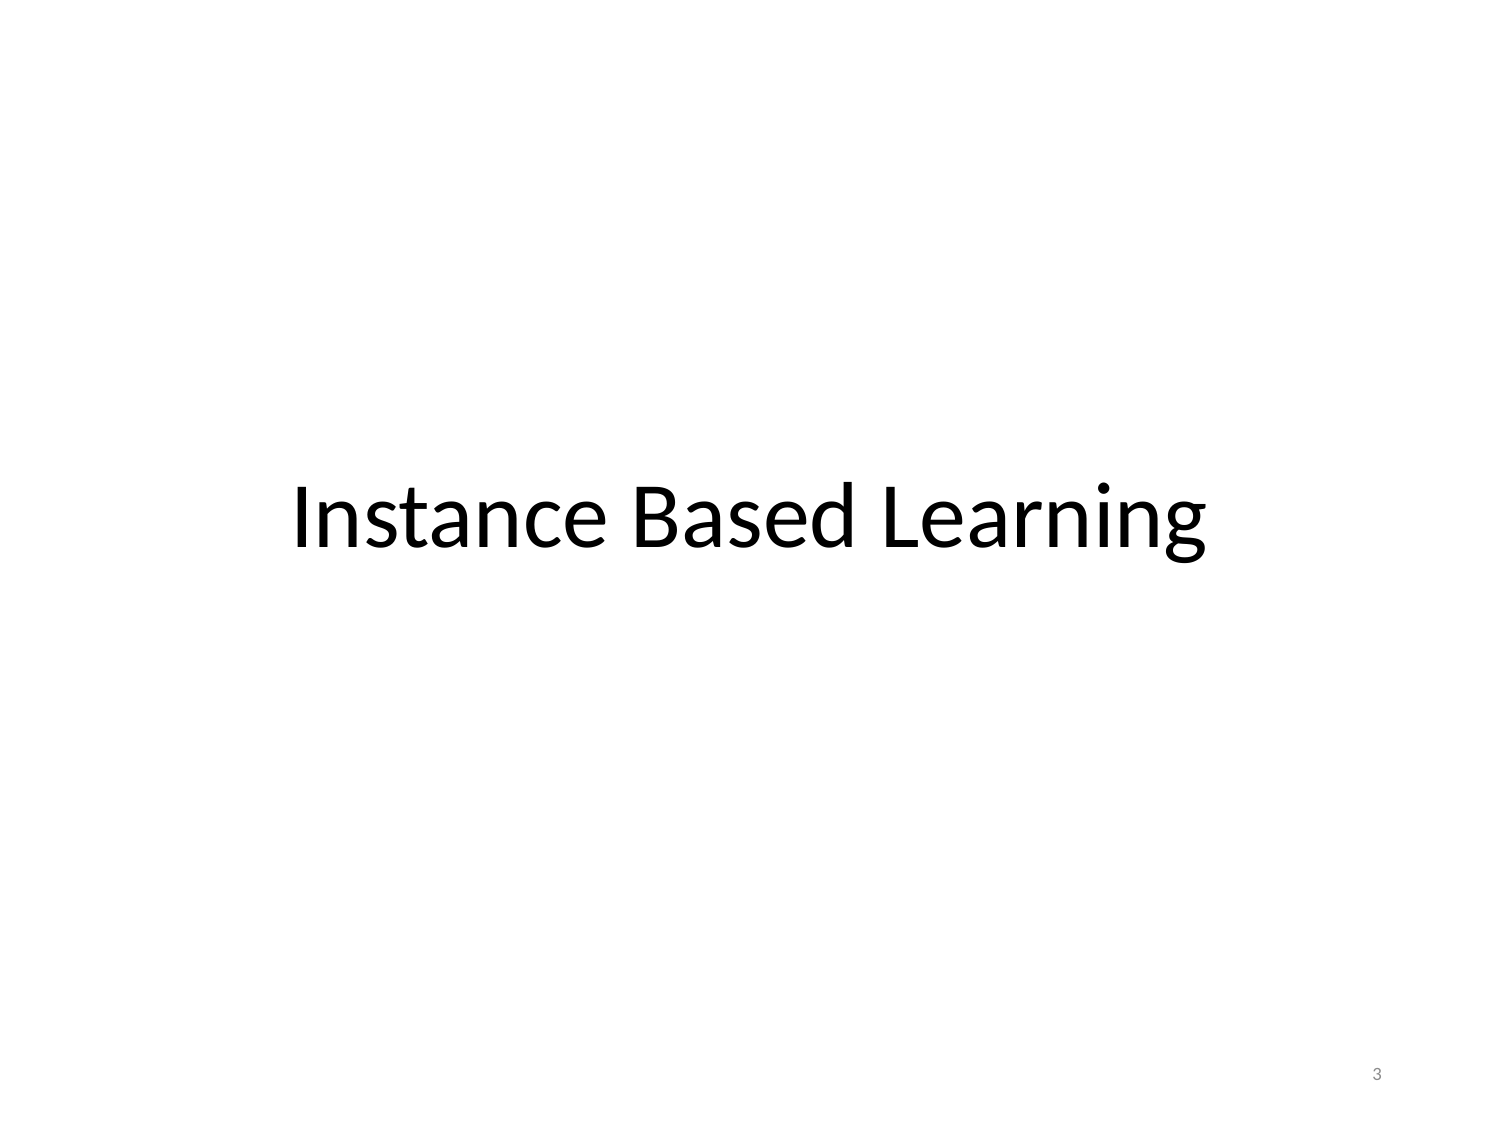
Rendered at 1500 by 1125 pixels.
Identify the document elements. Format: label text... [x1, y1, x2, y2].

slide_number 3 [1059, 1042, 1397, 1103]
title Instance Based Learning [187, 184, 1313, 576]
